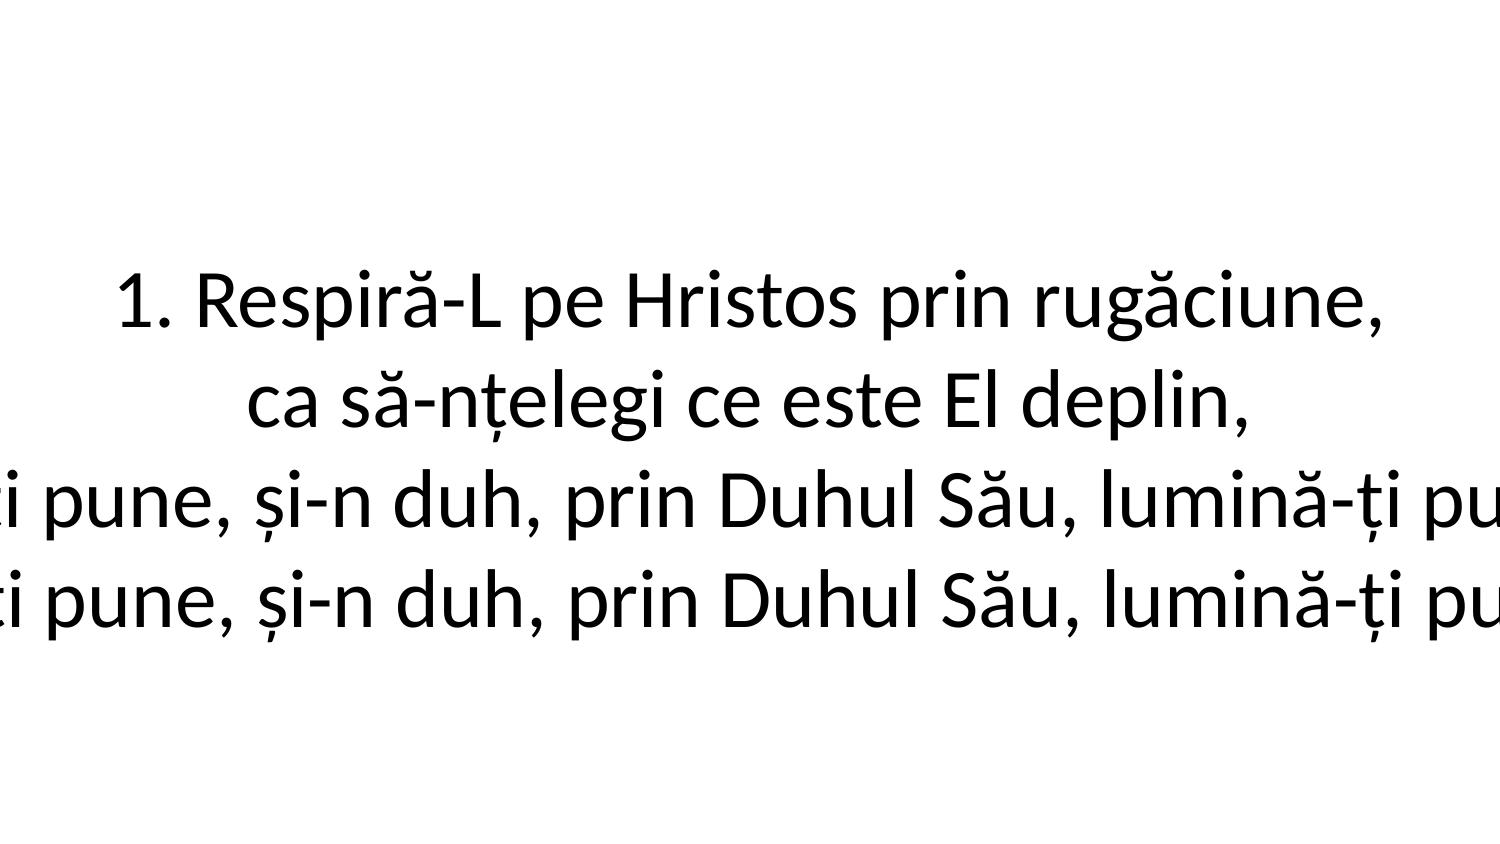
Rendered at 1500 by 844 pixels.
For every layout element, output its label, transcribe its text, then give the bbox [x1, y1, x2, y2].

text_box 1. Respiră-L pe Hristos prin rugăciune, ca să-nțelegi ce este El deplin, și-n duh, prin Duhul Său, lumină-ți pune, și-n duh, prin Duhul Său, lumină-ți pune. Așa vei fi cu-adevărat creștin! Și-n duh, prin Duhul Său, lumină-ți pune, și-n duh, prin Duhul Său, lumină-ți pune. Așa vei fi cu-adevărat creștin! [0, 192, 1500, 652]
